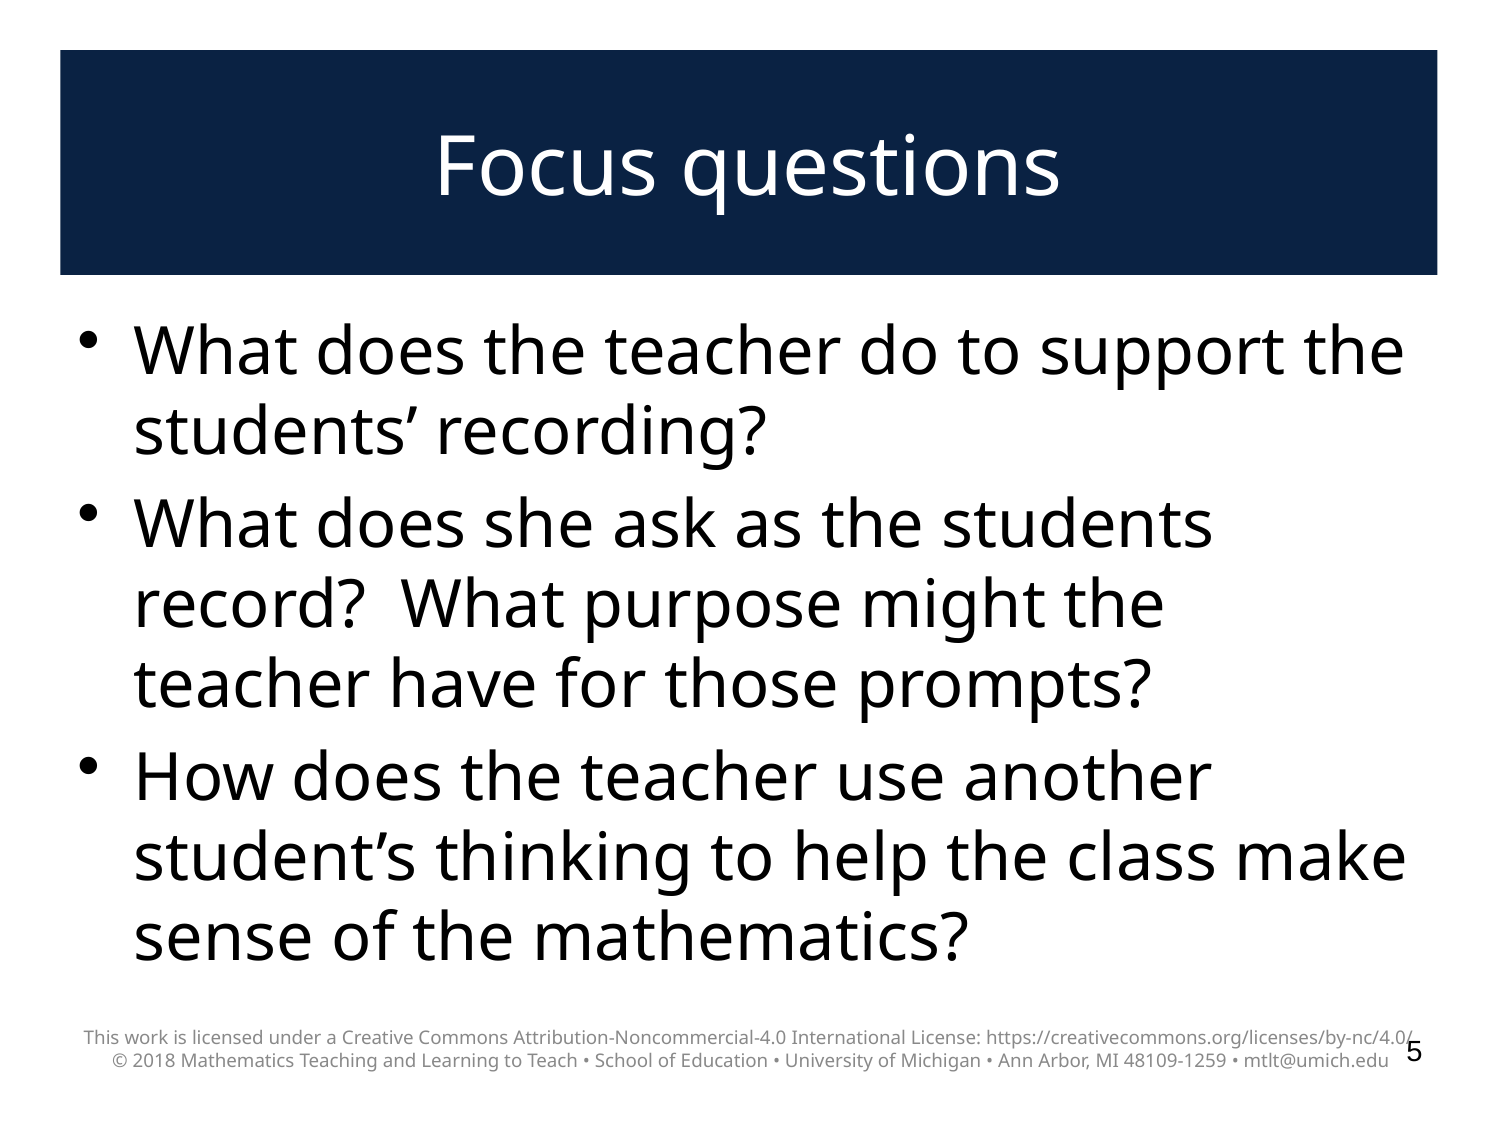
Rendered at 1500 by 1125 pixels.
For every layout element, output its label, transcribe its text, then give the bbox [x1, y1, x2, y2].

footer This work is licensed under a Creative Commons Attribution-Noncommercial-4.0 International License: https://creativecommons.org/licenses/by-nc/4.0/ © 2018 Mathematics Teaching and Learning to Teach • School of Education • University of Michigan • Ann Arbor, MI 48109-1259 • mtlt@umich.edu [62, 1009, 1438, 1088]
list What does the teacher do to support the students’ recording? What does she ask as the students record? What purpose might the teacher have for those prompts? How does the teacher use another student’s thinking to help the class make sense of the mathematics? [62, 299, 1438, 1005]
title Focus questions [60, 50, 1438, 275]
